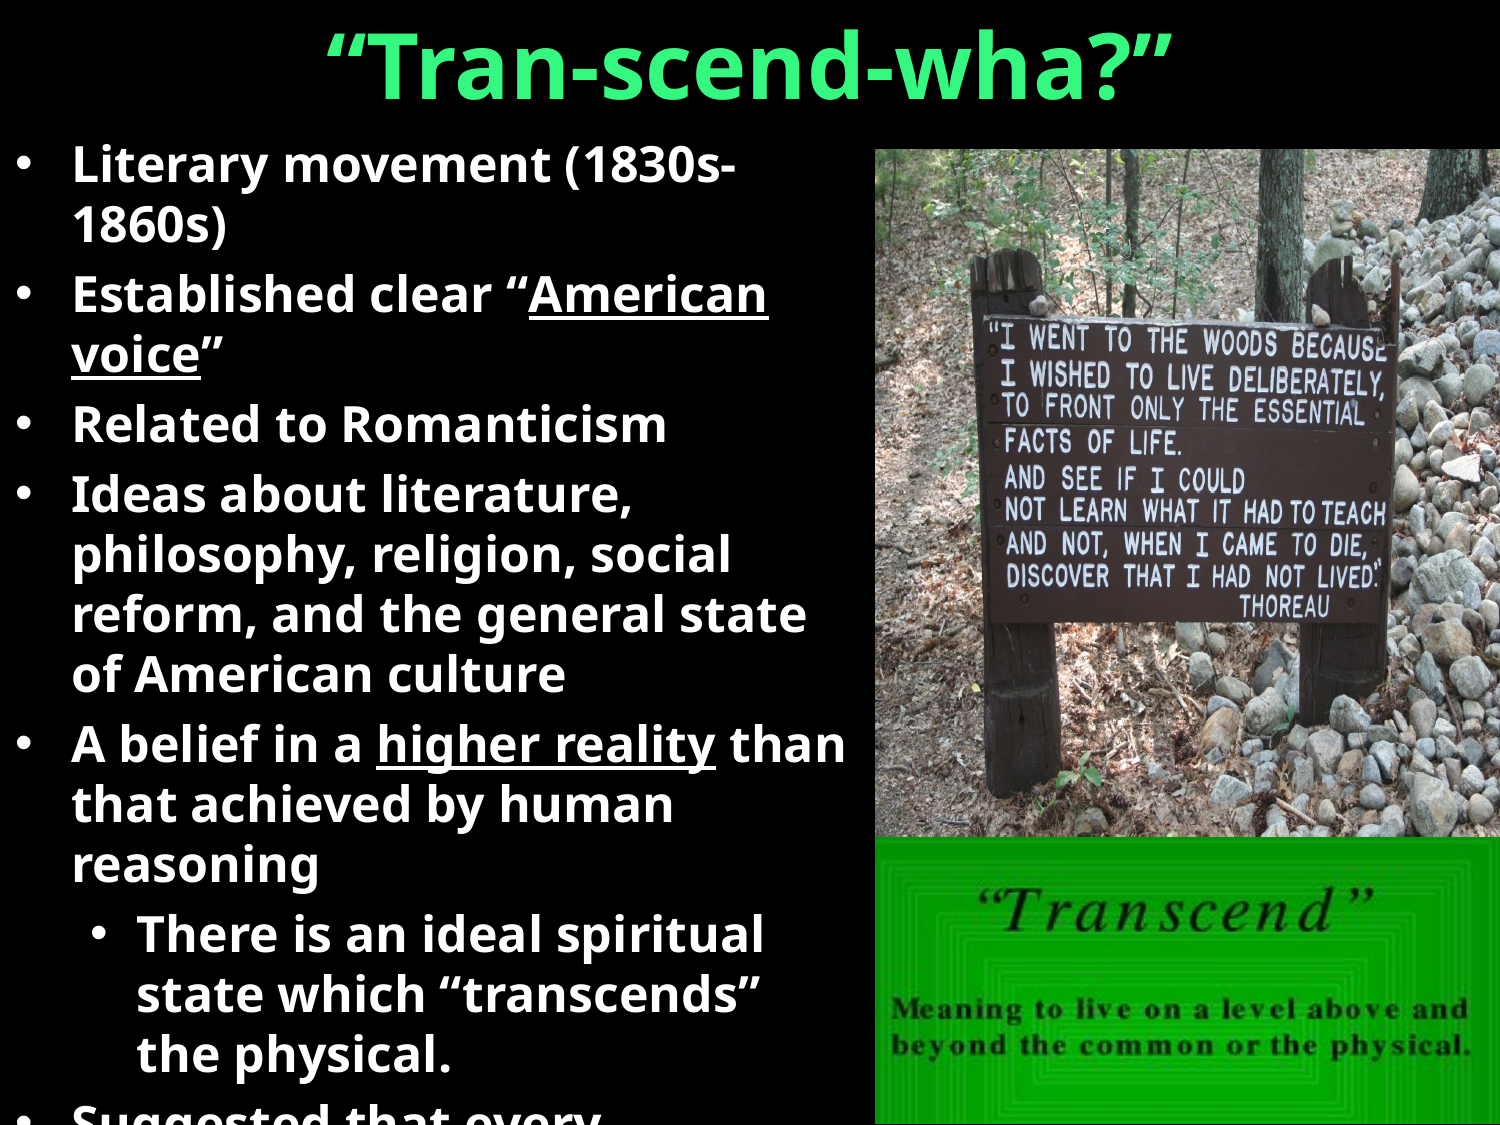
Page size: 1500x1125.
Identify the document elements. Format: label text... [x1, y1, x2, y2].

picture [874, 149, 1500, 1124]
text_box “Tran-scend-wha?” [0, 0, 1500, 125]
list Literary movement (1830s-1860s) Established clear “American voice” Related to Romanticism Ideas about literature, philosophy, religion, social reform, and the general state of American culture A belief in a higher reality than that achieved by human reasoning There is an ideal spiritual state which “transcends” the physical. Suggested that every individual is capable of discovering higher truth through intuition [0, 125, 863, 1125]
